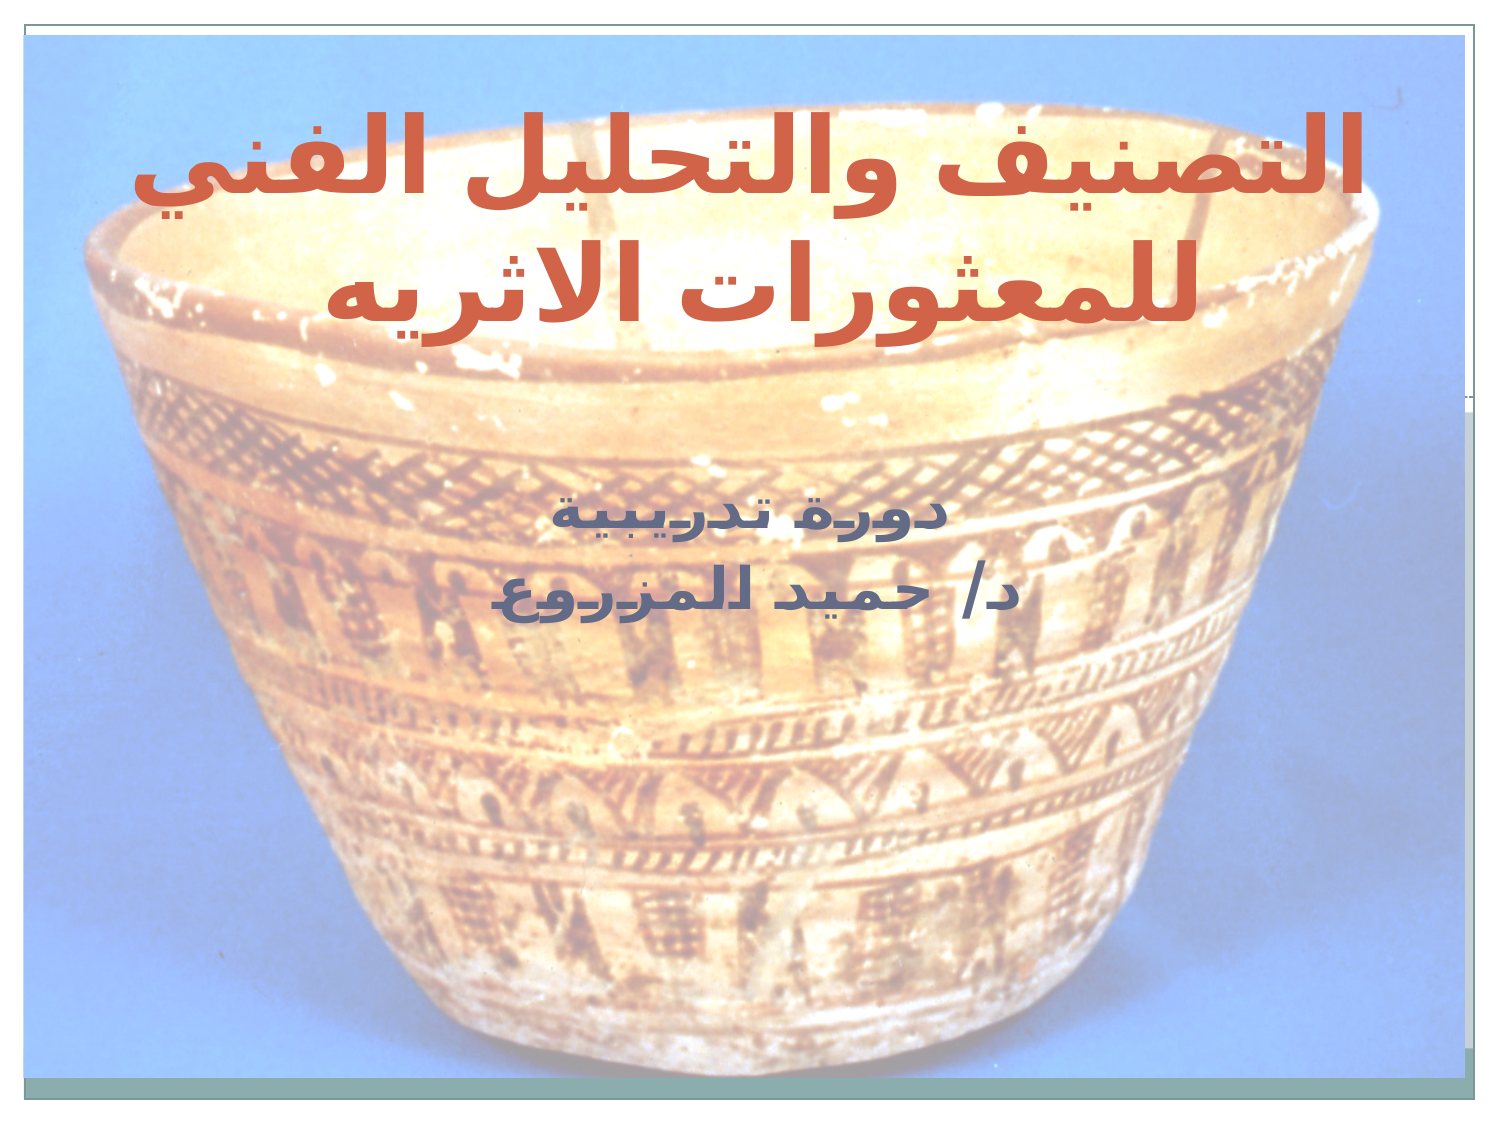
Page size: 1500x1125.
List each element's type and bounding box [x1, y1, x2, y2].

picture [23, 34, 1466, 1079]
